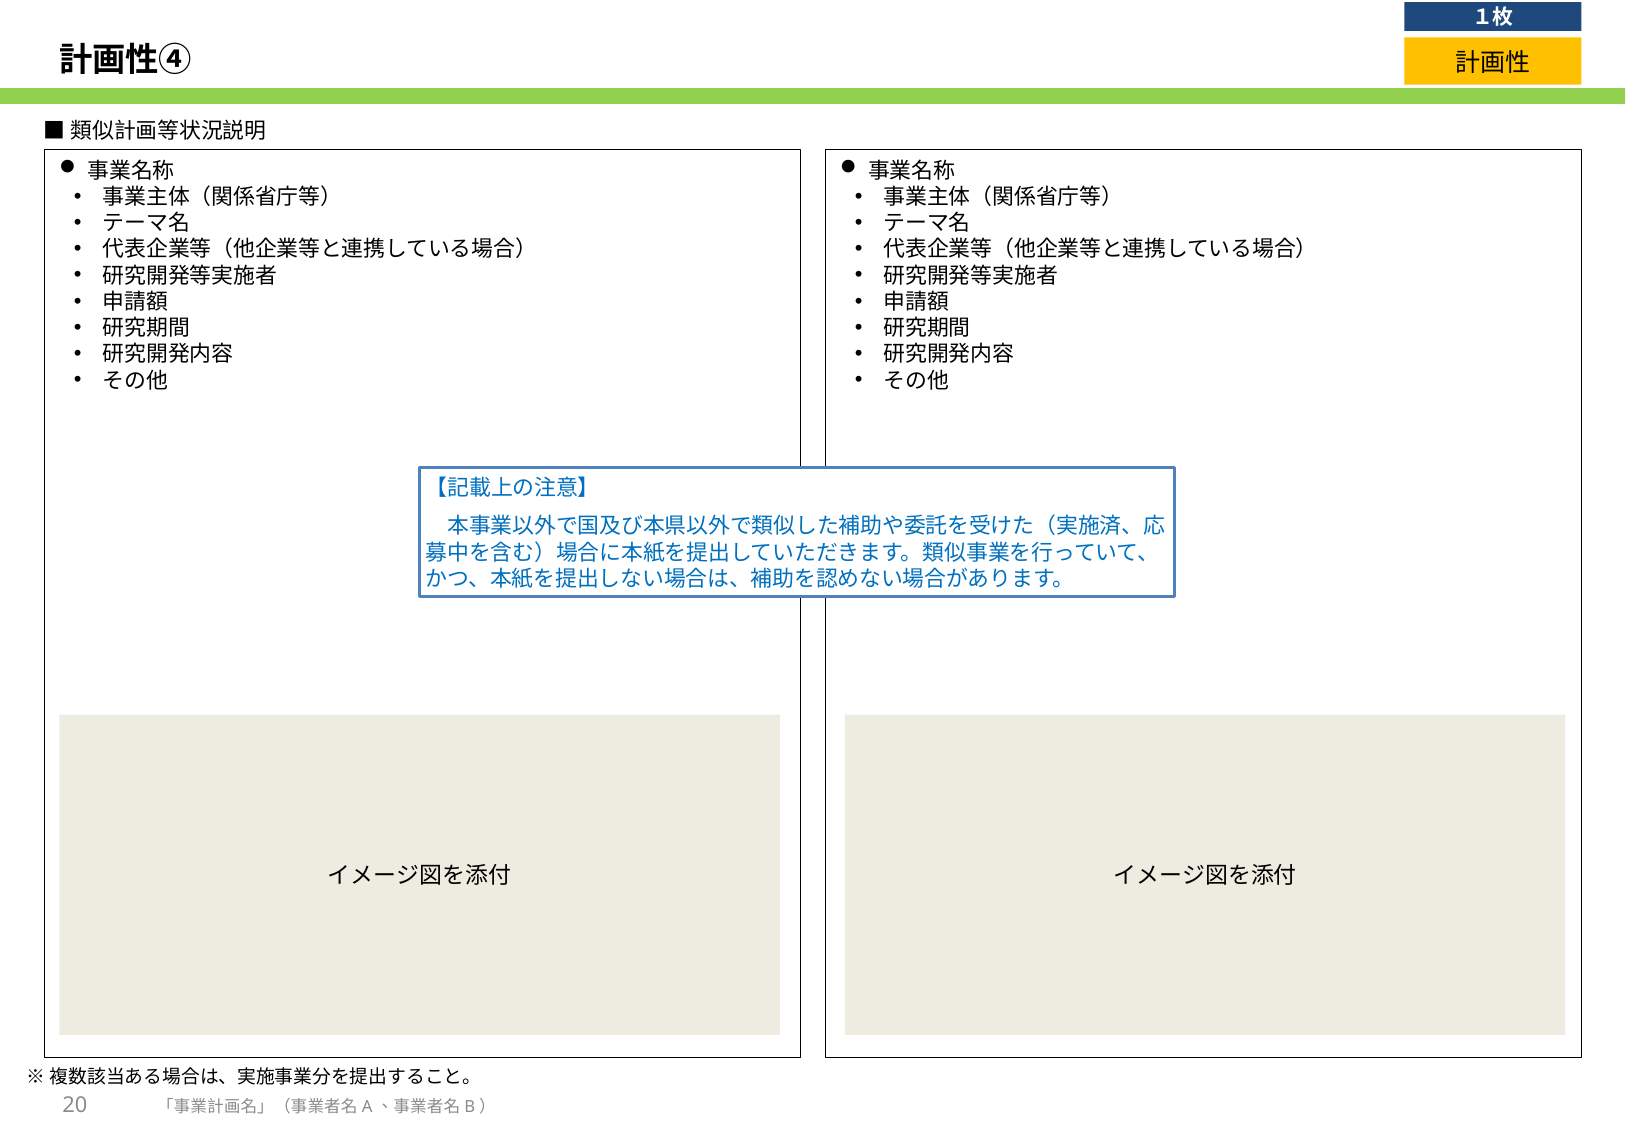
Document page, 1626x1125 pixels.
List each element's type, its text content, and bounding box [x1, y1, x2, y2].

footer 「事業計画名」（事業者名A、事業者名B） [151, 1082, 1581, 1125]
text_box ※複数該当ある場合は、実施事業分を提出すること。 [20, 1058, 487, 1093]
text_box ■類似計画等状況説明 [43, 110, 273, 149]
slide_number 20 [56, 1093, 151, 1125]
text_box イメージ図を添付 [843, 712, 1568, 1037]
text_box 【記載上の注意】 本事業以外で国及び本県以外で類似した補助や委託を受けた（実施済、応募中を含む）場合に本紙を提出していただきます。類似事業を行っていて、かつ、本紙を提出しない場合は、補助を認めない場合があります。 [419, 467, 1175, 597]
text_box 事業名称 事業主体（関係省庁等） テーマ名 代表企業等（他企業等と連携している場合） 研究開発等実施者 申請額 研究期間 研究開発内容 その他 [825, 149, 1582, 1058]
text_box イメージ図を添付 [57, 712, 782, 1037]
text_box 計画性 [1402, 35, 1584, 87]
text_box 事業名称 事業主体（関係省庁等） テーマ名 代表企業等（他企業等と連携している場合） 研究開発等実施者 申請額 研究期間 研究開発内容 その他 [44, 149, 801, 1058]
title 計画性④ [44, 30, 1581, 89]
text_box １枚 [1404, 2, 1582, 31]
